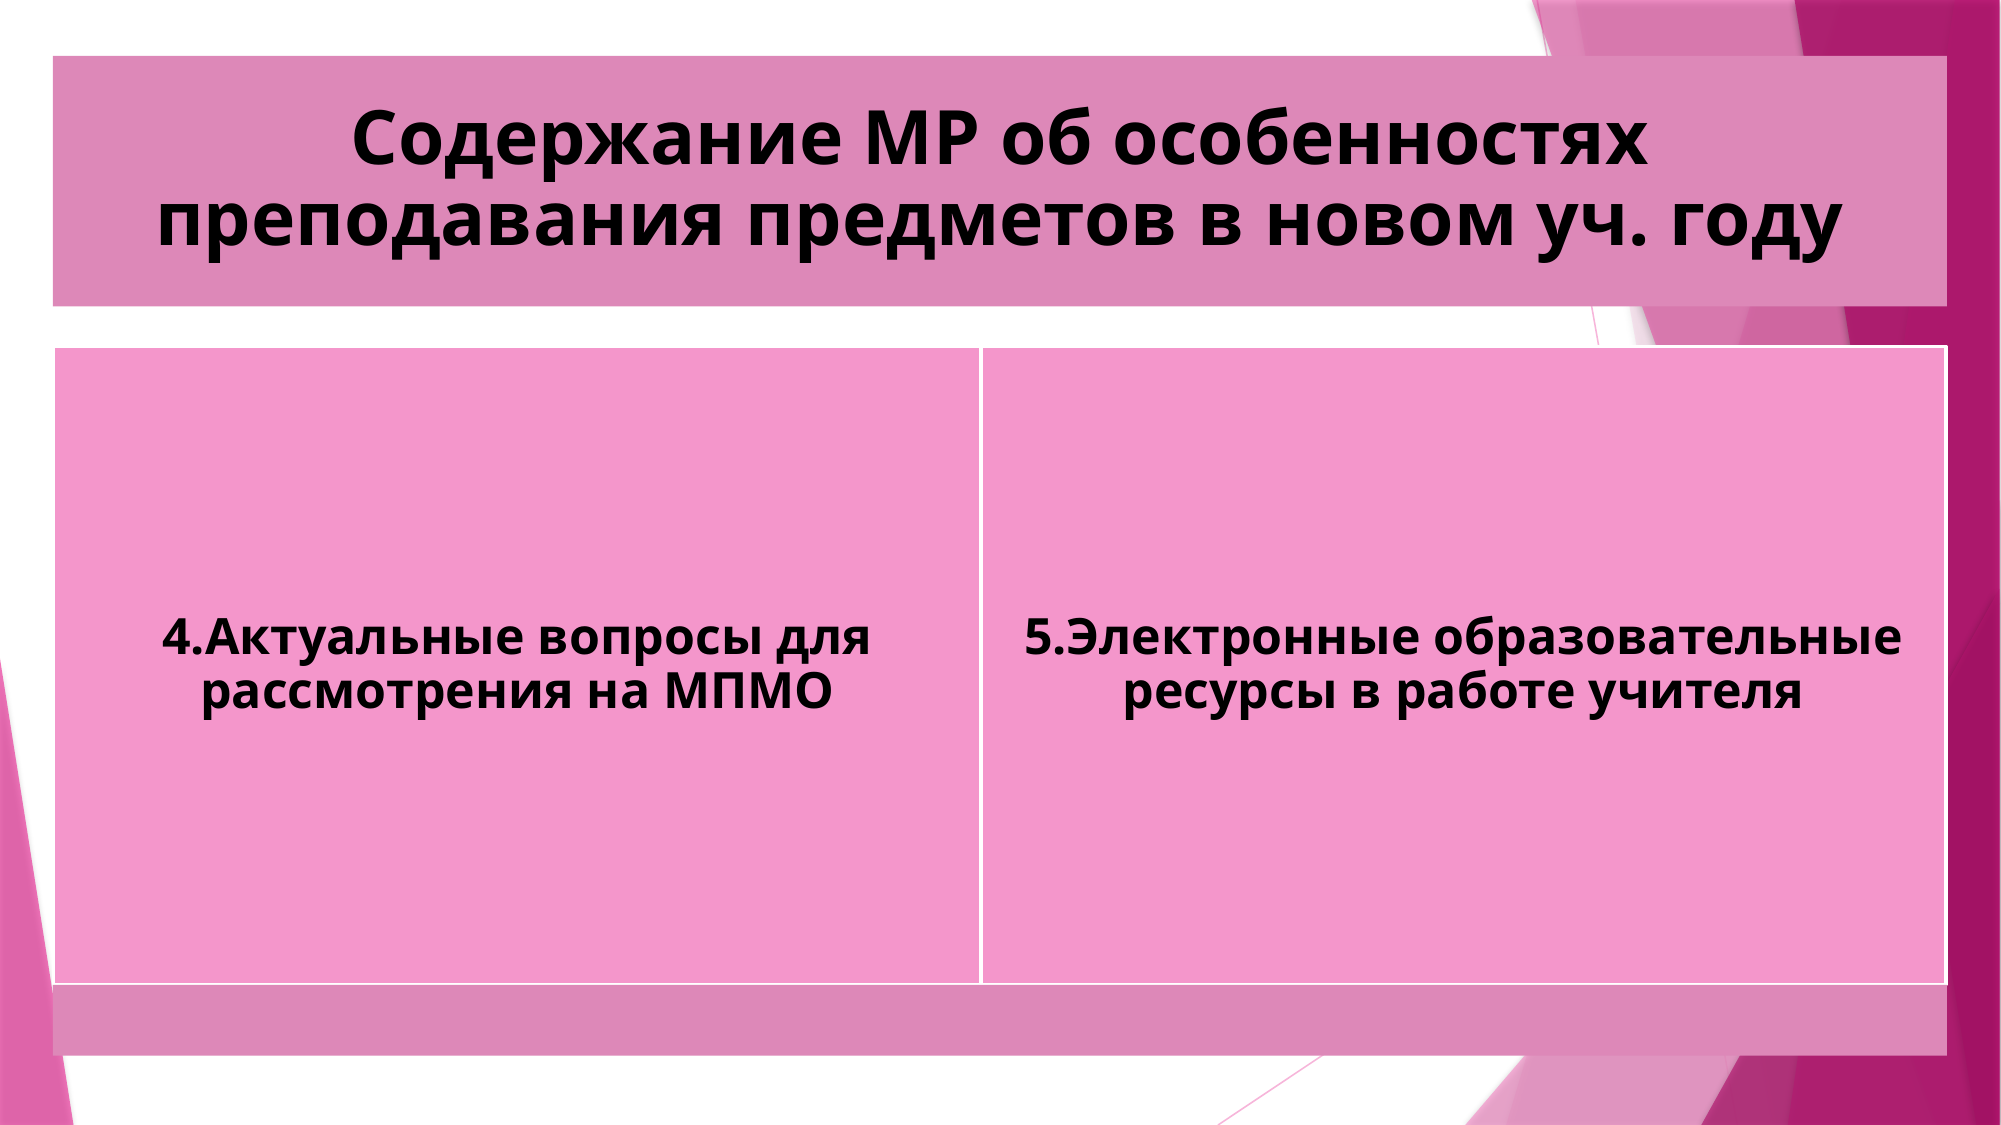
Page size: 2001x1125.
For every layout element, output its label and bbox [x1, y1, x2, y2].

text_box [52, 55, 1948, 1070]
